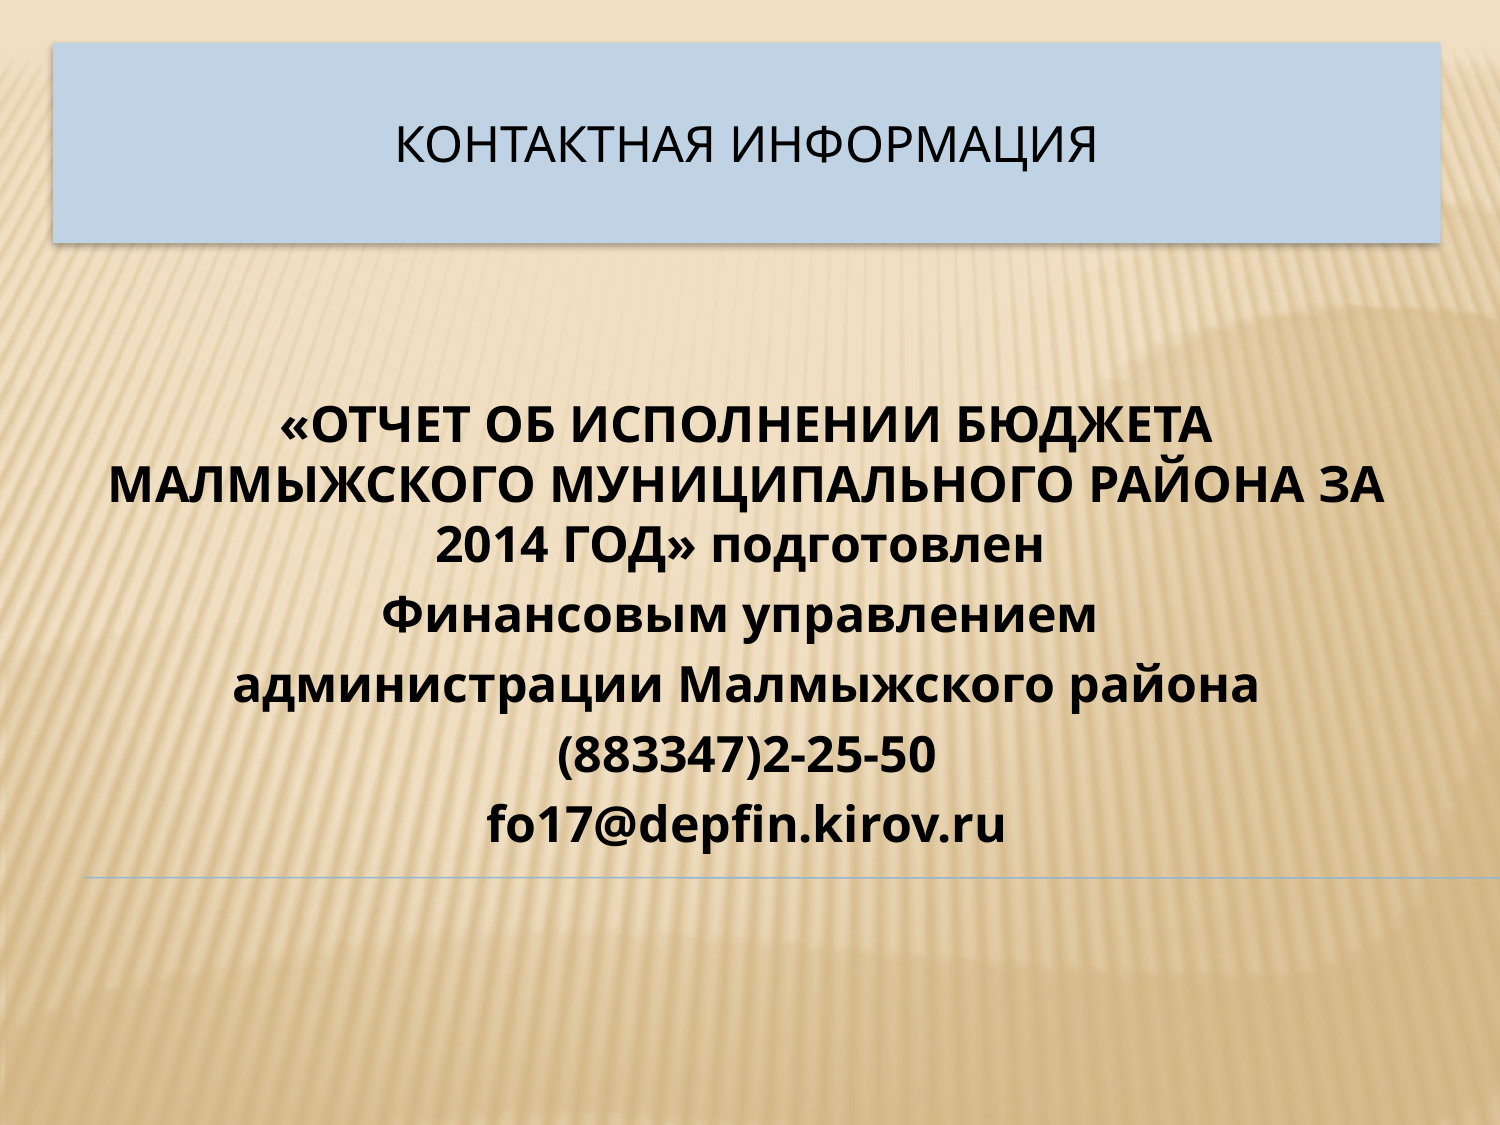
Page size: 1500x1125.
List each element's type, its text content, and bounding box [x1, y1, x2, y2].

title Контактная информация [51, 41, 1443, 245]
subtitle «ОТЧЕТ ОБ ИСПОЛНЕНИИ БЮДЖЕТА МАЛМЫЖСКОГО МУНИЦИПАЛЬНОГО РАЙОНА ЗА 2014 ГОД» подготовлен Финансовым управлением администрации Малмыжского района (883347)2-25-50 fo17@depfin.kirov.ru [53, 385, 1441, 929]
